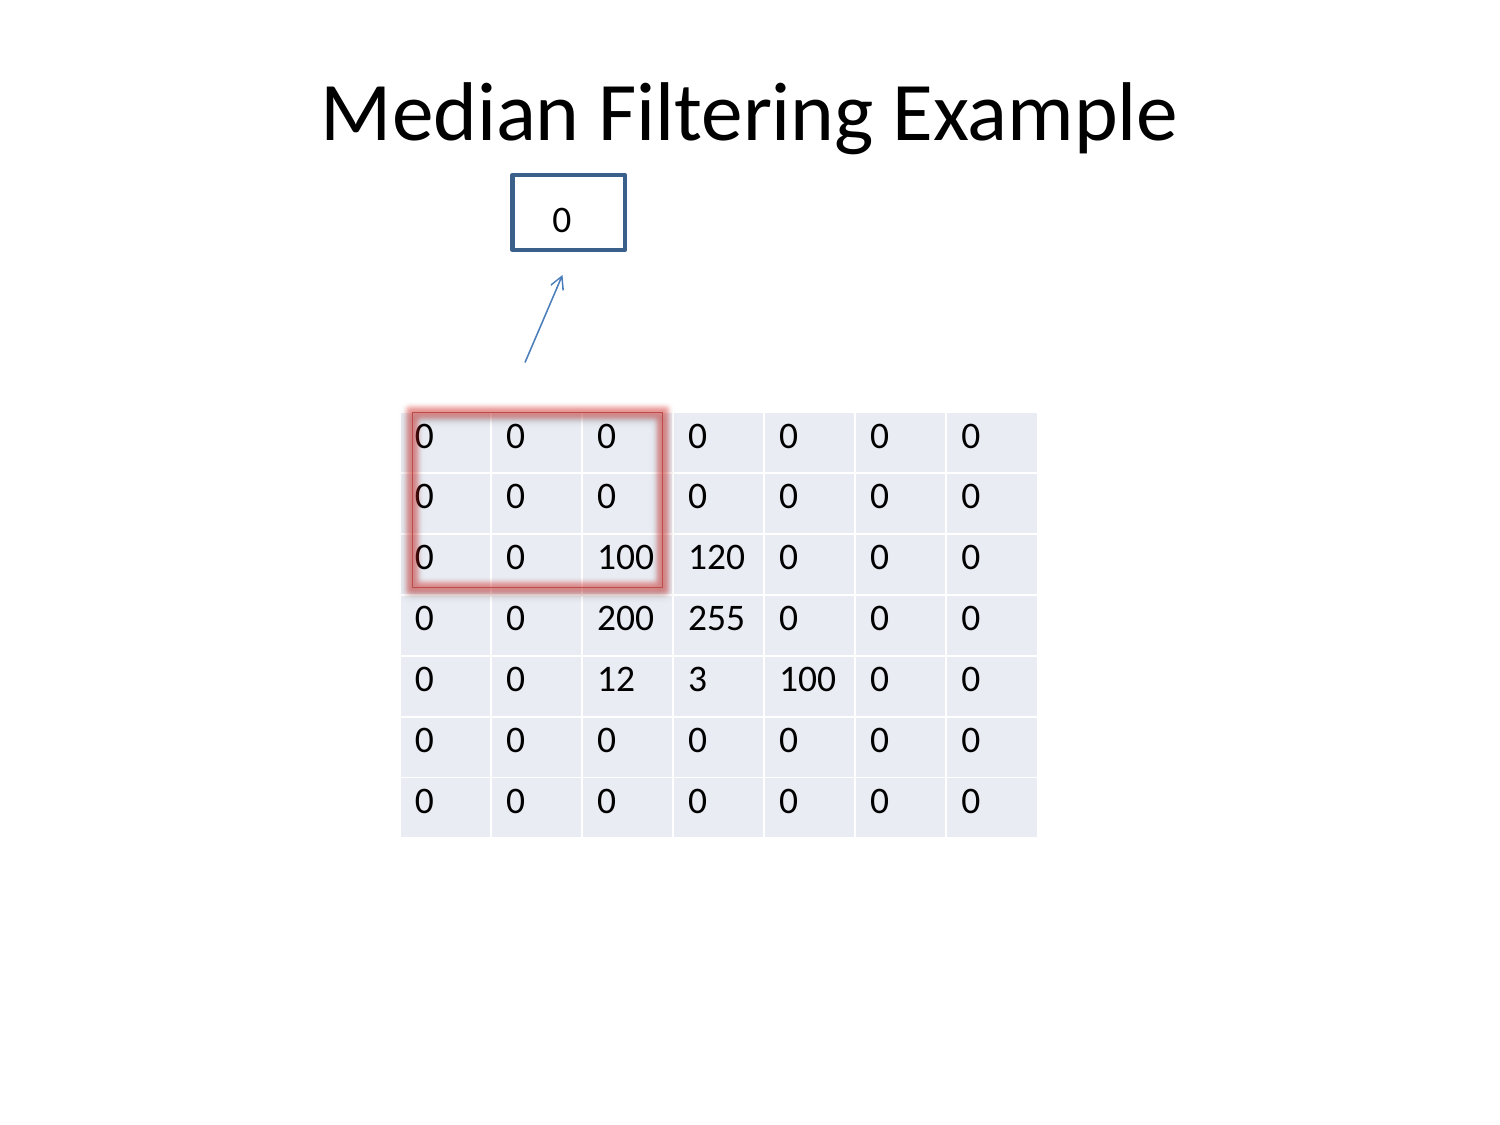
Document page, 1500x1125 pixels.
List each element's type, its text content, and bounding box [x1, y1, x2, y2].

table_cell 0 [765, 474, 854, 533]
table_cell 0 [856, 474, 945, 533]
table_cell 0 [492, 600, 581, 655]
table_cell 0 [583, 718, 672, 777]
table_cell 200 [583, 596, 672, 655]
table_cell 0 [856, 535, 945, 594]
table_cell 0 [765, 535, 854, 594]
table_cell 0 [674, 778, 763, 837]
table_cell 120 [674, 535, 763, 594]
table_cell 0 [401, 778, 490, 837]
table_cell 0 [947, 596, 1037, 655]
table_cell 0 [947, 718, 1037, 777]
table_cell 0 [401, 657, 490, 716]
table_cell 0 [765, 778, 854, 837]
table_cell 0 [947, 474, 1037, 533]
table_cell 0 [947, 657, 1037, 716]
table_cell 0 [492, 718, 581, 777]
table_cell 0 [947, 535, 1037, 594]
table_cell 0 [856, 778, 945, 837]
table_header 0 [947, 413, 1037, 472]
table_cell 0 [765, 718, 854, 777]
table_cell 0 [856, 657, 945, 716]
table_cell 0 [856, 718, 945, 777]
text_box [524, 274, 563, 363]
text_box [412, 412, 663, 588]
text_box Median Filtering Example [275, 50, 1225, 165]
table_header 0 [856, 413, 945, 472]
table_cell 3 [674, 657, 763, 716]
table_cell 0 [674, 474, 763, 533]
table_cell 0 [583, 778, 672, 837]
table_cell 0 [947, 778, 1037, 837]
table_cell 100 [765, 657, 854, 716]
table_cell 0 [492, 657, 581, 716]
table_cell 0 [401, 718, 490, 777]
table_cell 0 [401, 596, 490, 655]
table_cell 255 [674, 596, 763, 655]
text_box [510, 173, 627, 252]
table_cell 12 [583, 657, 672, 716]
text_box 0 [537, 187, 600, 248]
table_cell 0 [492, 778, 581, 837]
table_header 0 [765, 413, 854, 472]
table_cell 0 [856, 596, 945, 655]
table_cell 0 [674, 718, 763, 777]
table_cell 0 [765, 596, 854, 655]
table_header 0 [674, 413, 763, 472]
